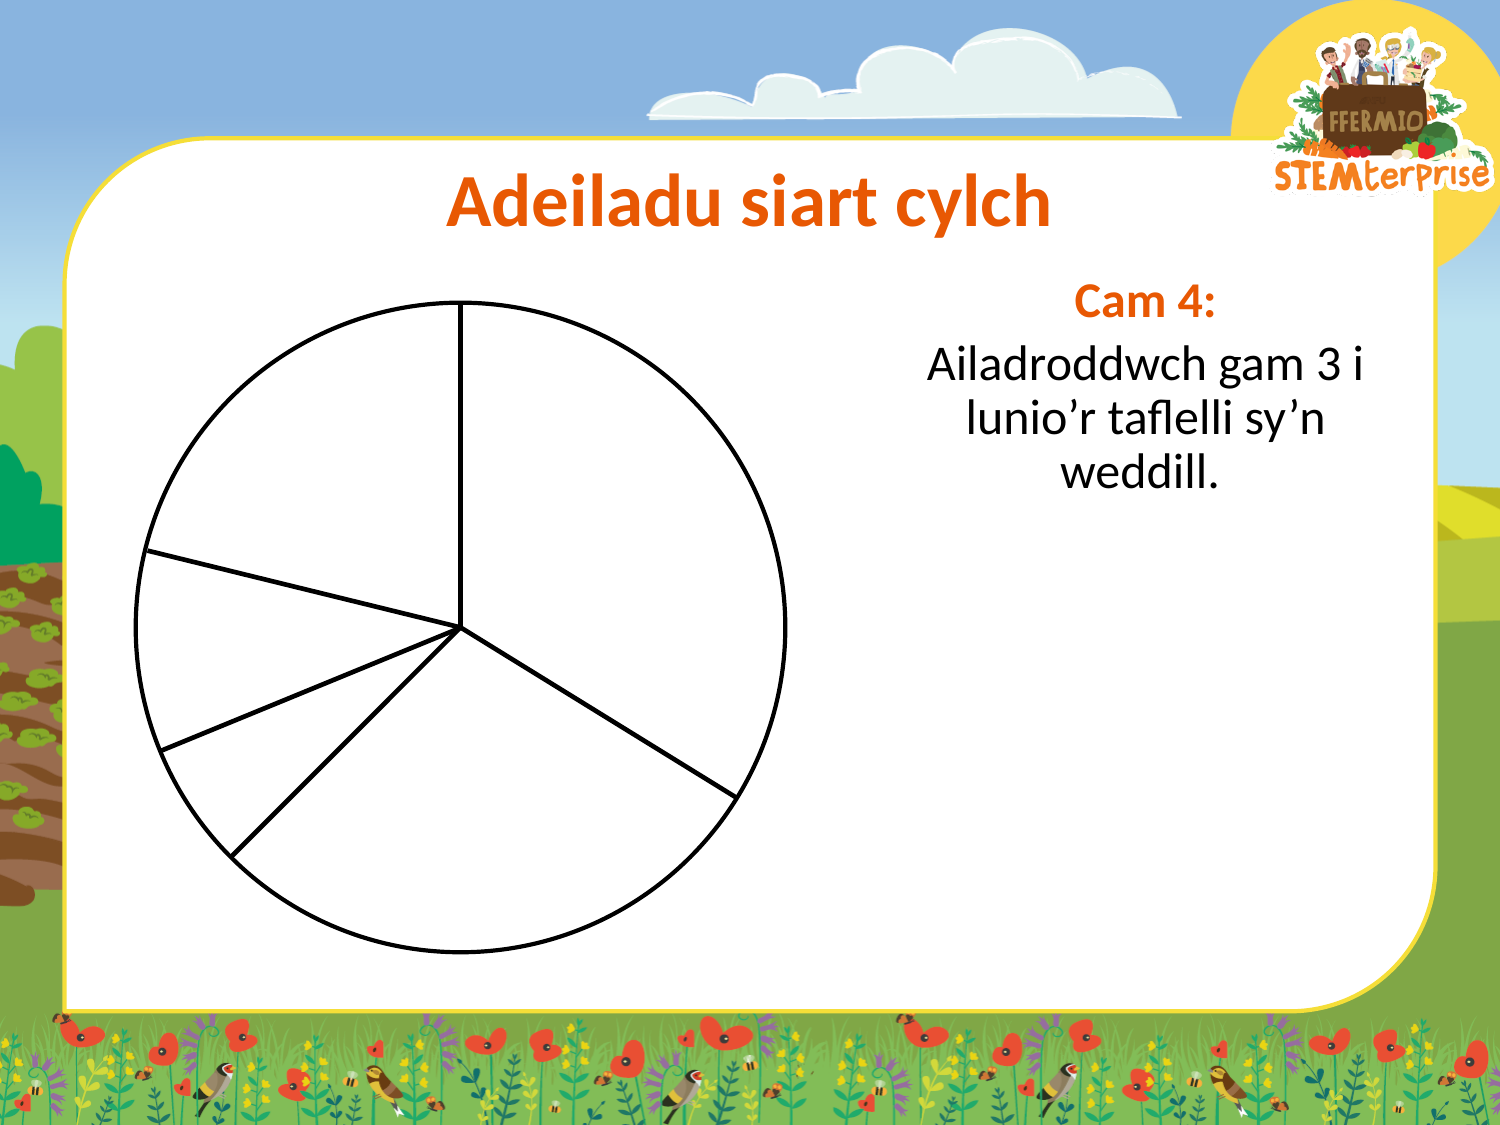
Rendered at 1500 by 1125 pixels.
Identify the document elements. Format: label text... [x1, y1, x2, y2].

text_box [147, 550, 461, 628]
text_box [235, 807, 734, 955]
list Cam 4: Ailadroddwch gam 3 i lunio’r taflelli sy’n weddill. [903, 267, 1388, 965]
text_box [159, 627, 461, 752]
text_box [161, 760, 225, 855]
text_box [133, 300, 788, 792]
title Adeiladu siart cylch [218, 137, 1282, 256]
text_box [466, 627, 739, 799]
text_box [230, 759, 461, 858]
picture [0, 0, 1500, 1125]
